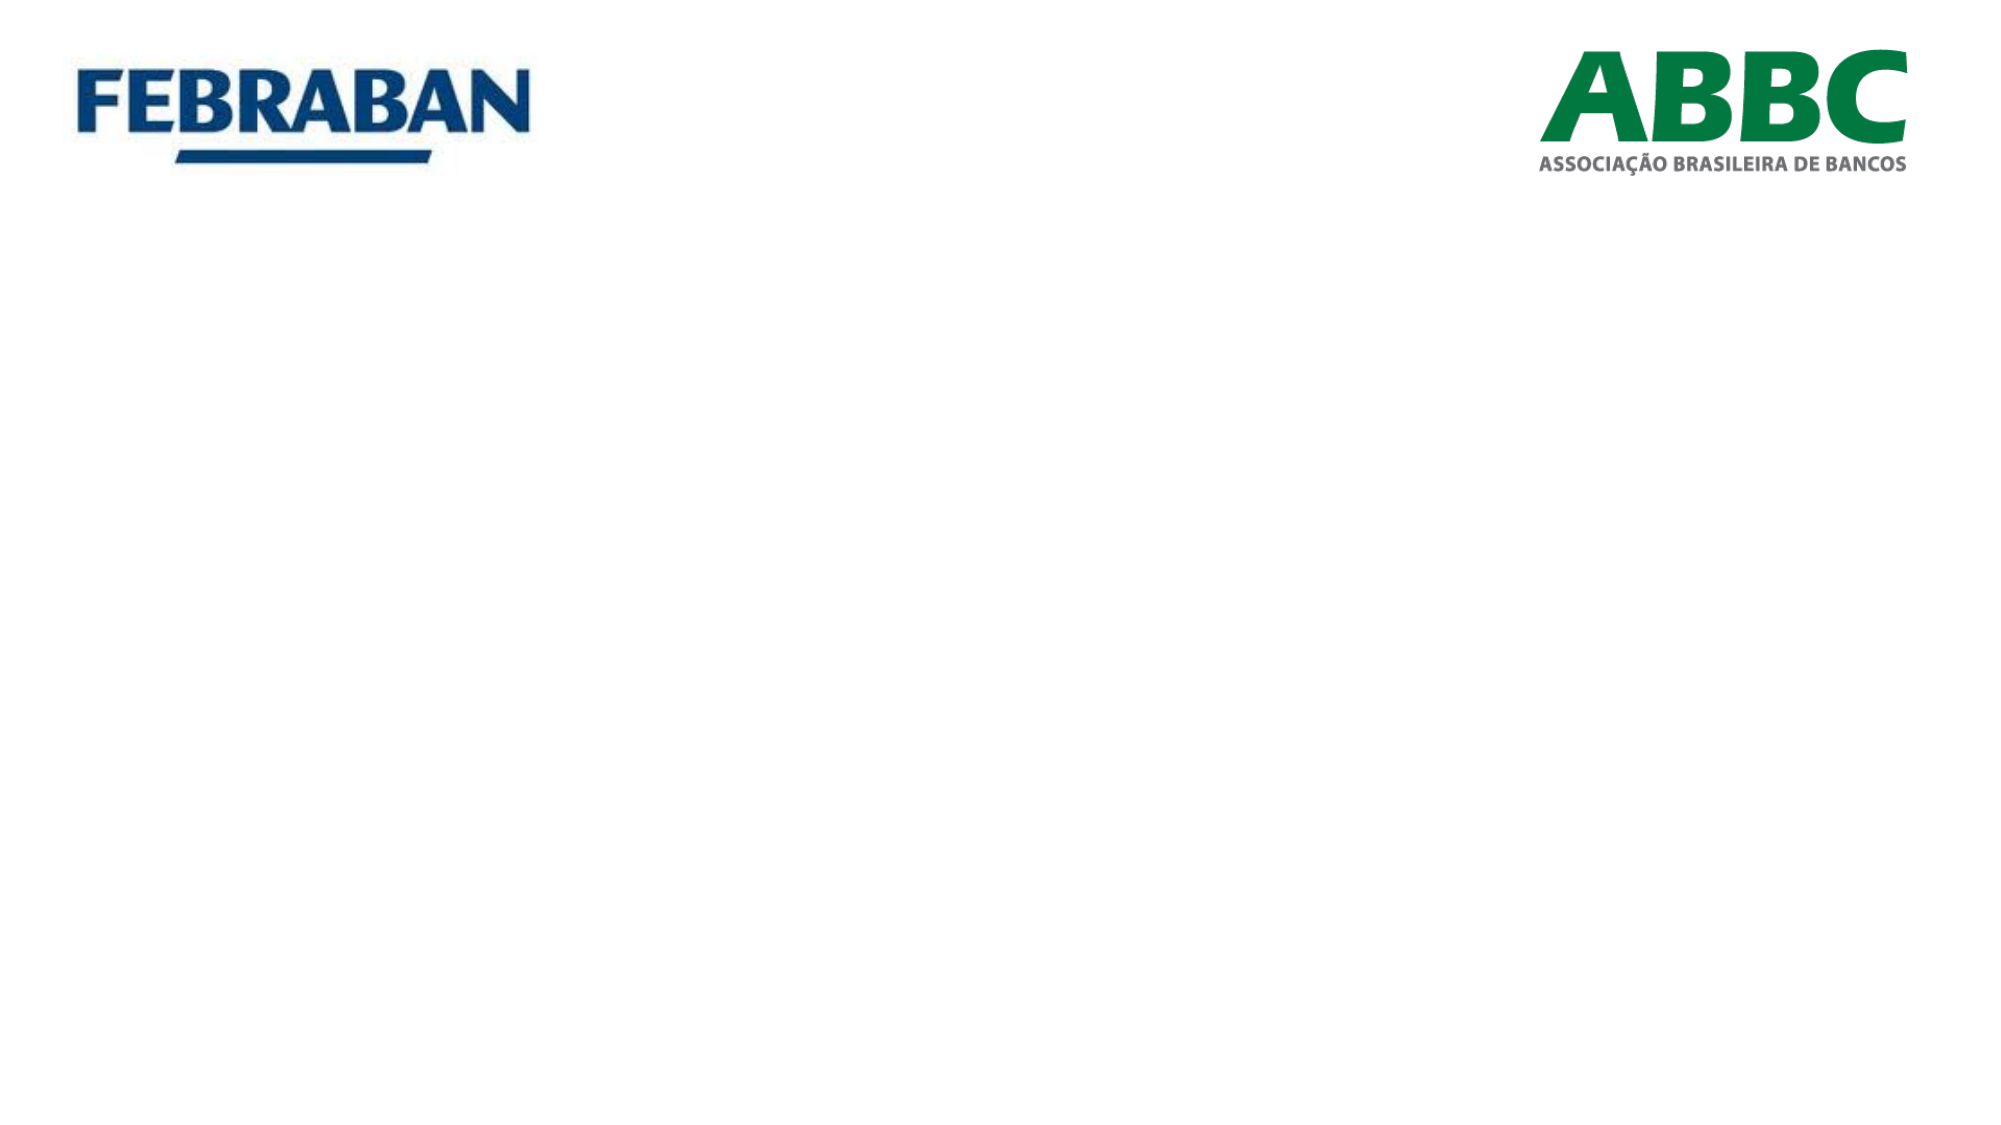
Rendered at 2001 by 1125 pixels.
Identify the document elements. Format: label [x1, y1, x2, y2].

picture [61, 49, 538, 176]
picture [1539, 49, 1908, 176]
